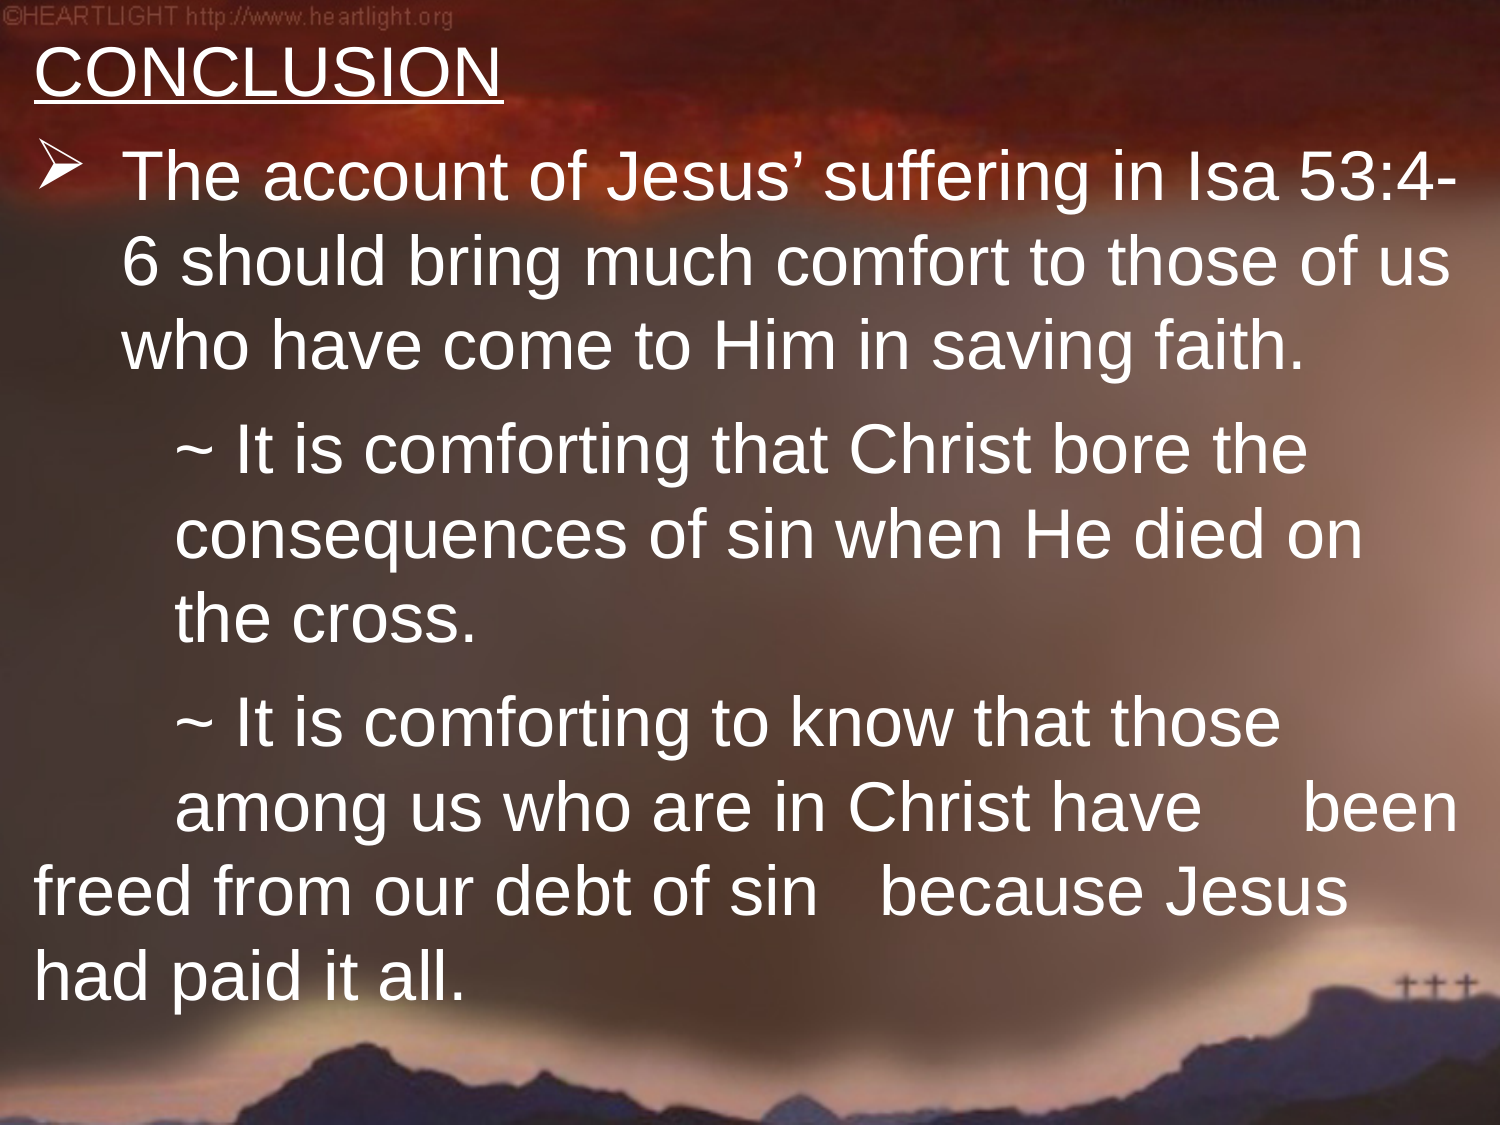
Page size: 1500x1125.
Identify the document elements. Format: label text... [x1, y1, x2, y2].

subtitle CONCLUSION The account of Jesus’ suffering in Isa 53:4-6 should bring much comfort to those of us who have come to Him in saving faith. ~ It is comforting that Christ bore the consequences of sin when He died on the cross. ~ It is comforting to know that those among us who are in Christ have been freed from our debt of sin because Jesus had paid it all. [18, 18, 1477, 1104]
picture [0, 0, 1500, 1125]
